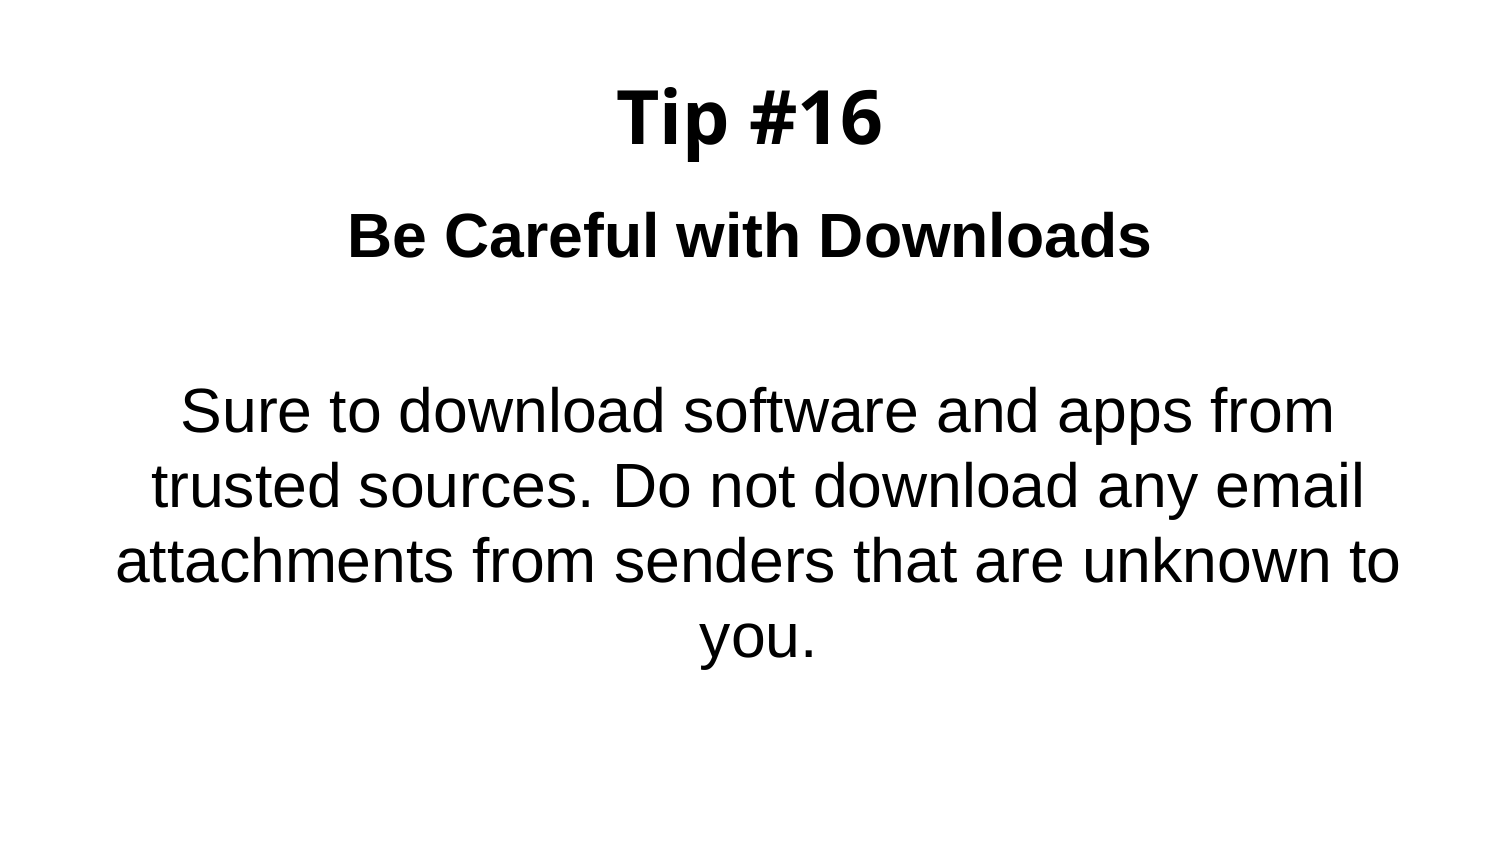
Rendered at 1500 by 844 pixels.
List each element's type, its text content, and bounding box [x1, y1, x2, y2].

list Be Careful with Downloads Sure to download software and apps from trusted sources. Do not download any email attachments from senders that are unknown to you. [83, 92, 1434, 769]
title Tip #16 [75, 33, 1425, 175]
